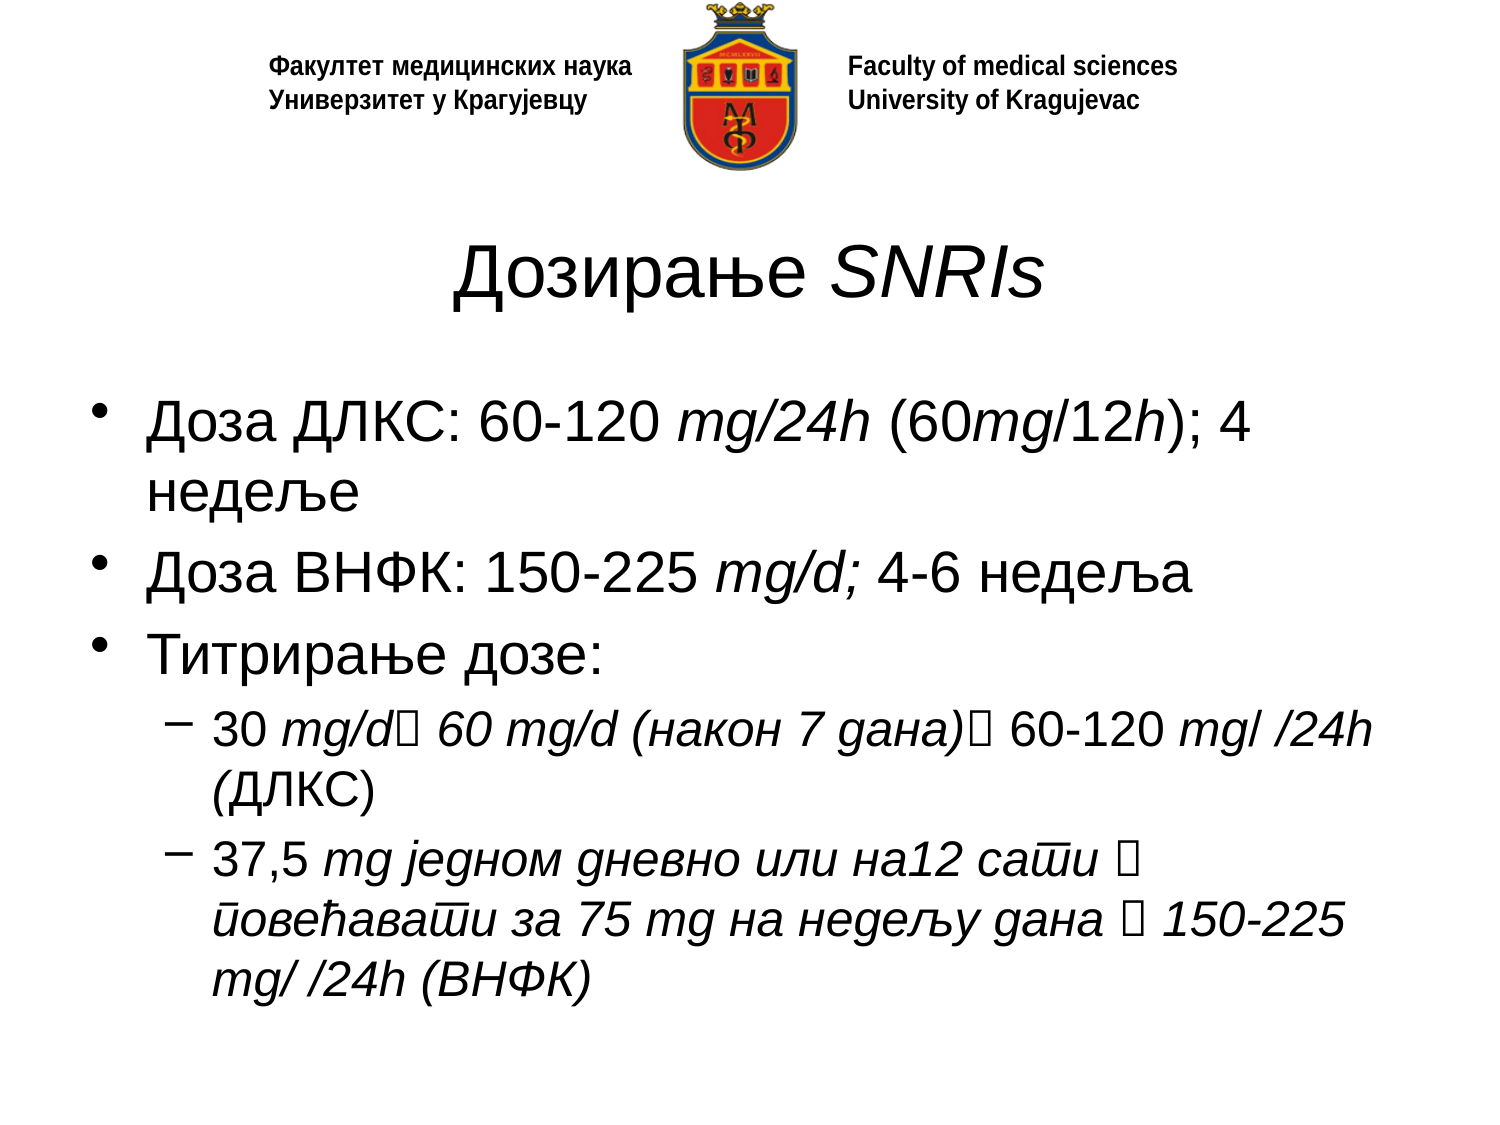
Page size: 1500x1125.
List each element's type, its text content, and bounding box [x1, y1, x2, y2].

title Дозирање SNRIs [74, 173, 1426, 362]
list Доза ДЛКС: 60-120 mg/24h (60mg/12h); 4 недеље Доза ВНФК: 150-225 mg/d; 4-6 недеља Титрирање дозе: 30 mg/d 60 mg/d (након 7 дана) 60-120 mg/ /24h (ДЛКС) 37,5 mg једном дневно или на12 сати  повећавати за 75 mg на недељу дана  150-225 mg/ /24h (ВНФК) [74, 374, 1436, 1118]
